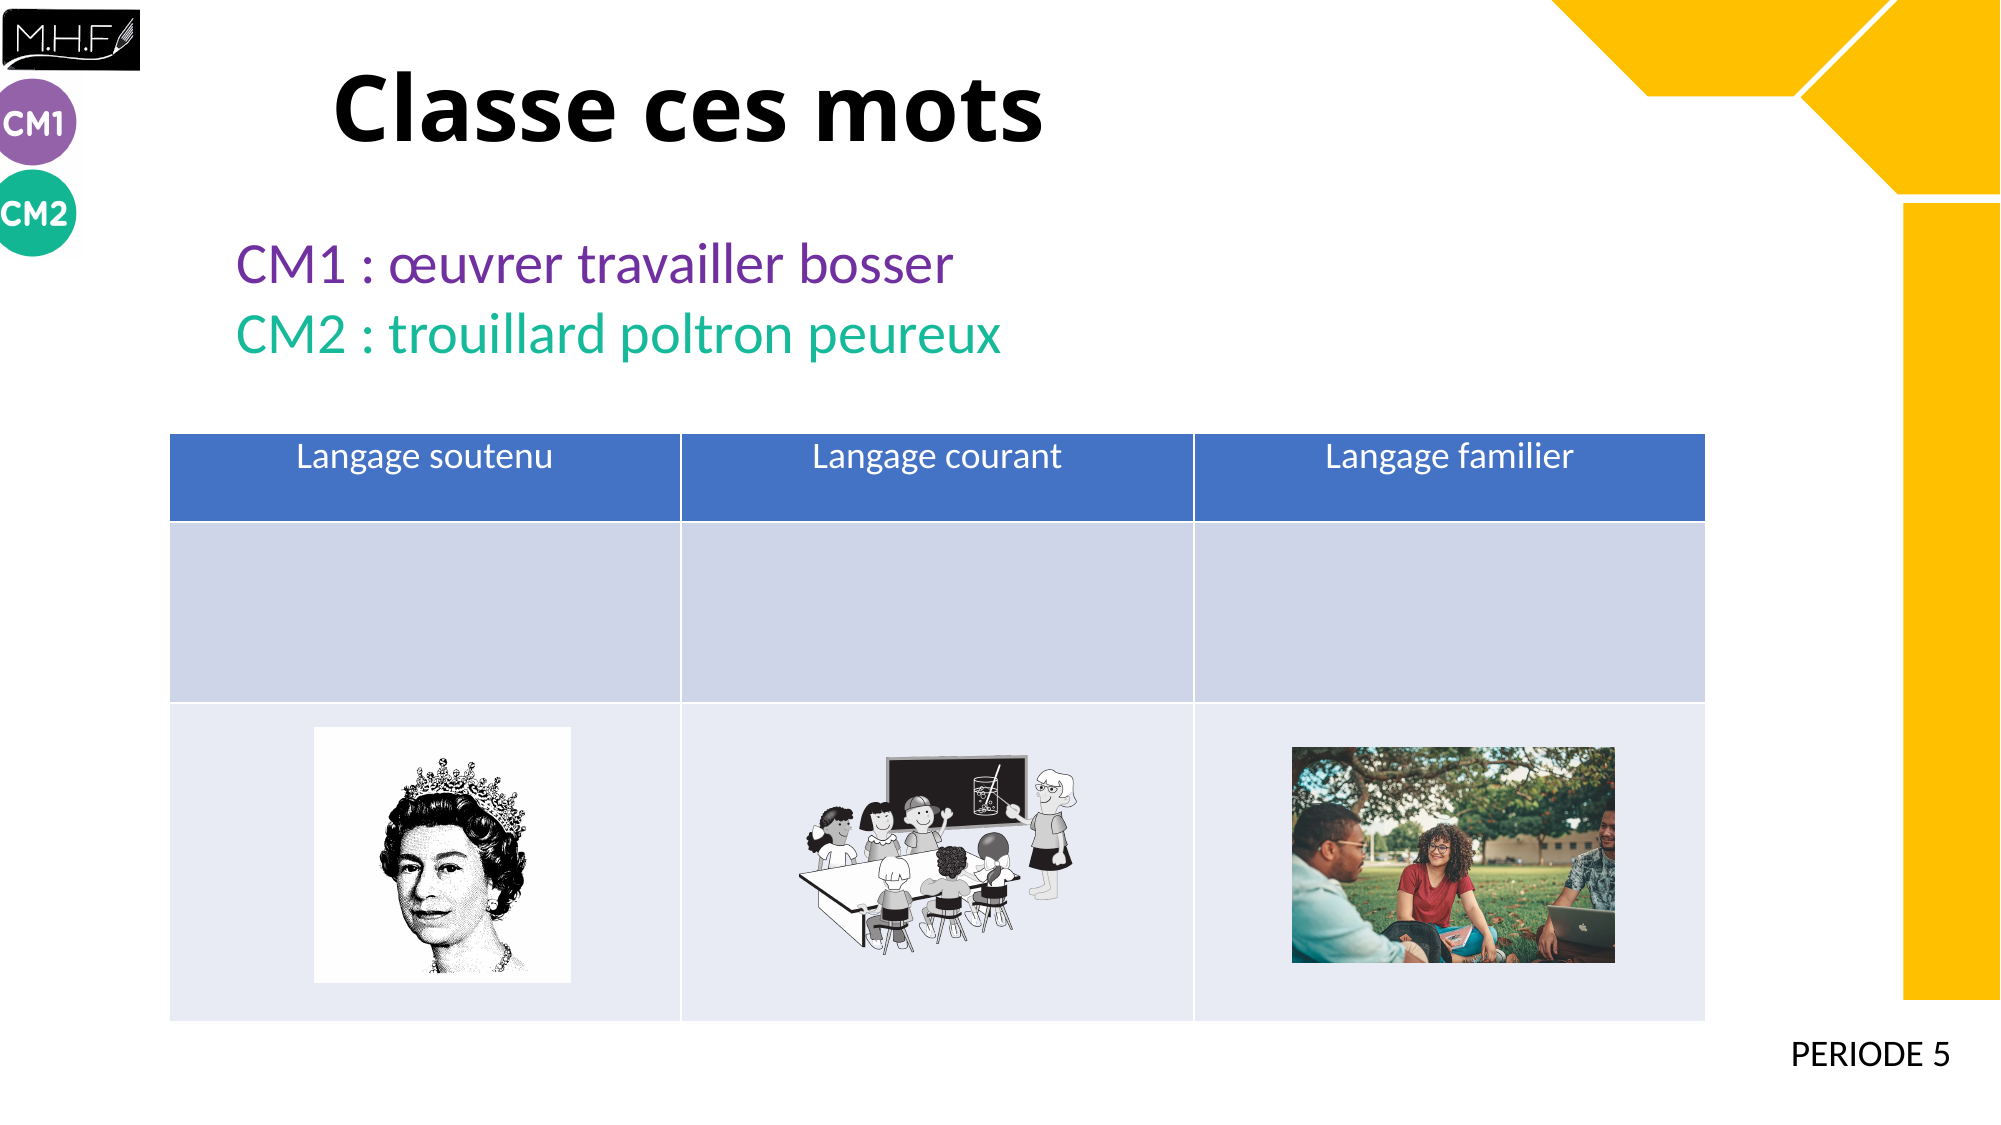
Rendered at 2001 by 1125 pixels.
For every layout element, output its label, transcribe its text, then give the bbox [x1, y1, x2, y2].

table_cell [682, 704, 1193, 1021]
table_cell [682, 523, 1193, 702]
picture [0, 7, 140, 259]
table_header Langage courant [682, 434, 1193, 521]
table_cell [170, 523, 680, 702]
table_cell [1195, 523, 1705, 702]
picture [1292, 747, 1616, 963]
title Classe ces mots [316, 3, 1863, 221]
table_header Langage familier [1195, 434, 1705, 521]
text_box [1799, 0, 2000, 196]
table_header Langage soutenu [170, 434, 680, 521]
picture [314, 727, 571, 983]
text_box [1902, 202, 2000, 1001]
table_cell [170, 704, 680, 1021]
text_box [1549, 0, 1892, 98]
picture [799, 755, 1077, 955]
text_box CM1 : œuvrer travailler bosser CM2 : trouillard poltron peureux [222, 218, 1293, 373]
text_box PERIODE 5 [1362, 1021, 1967, 1082]
table_cell [1195, 704, 1705, 1021]
